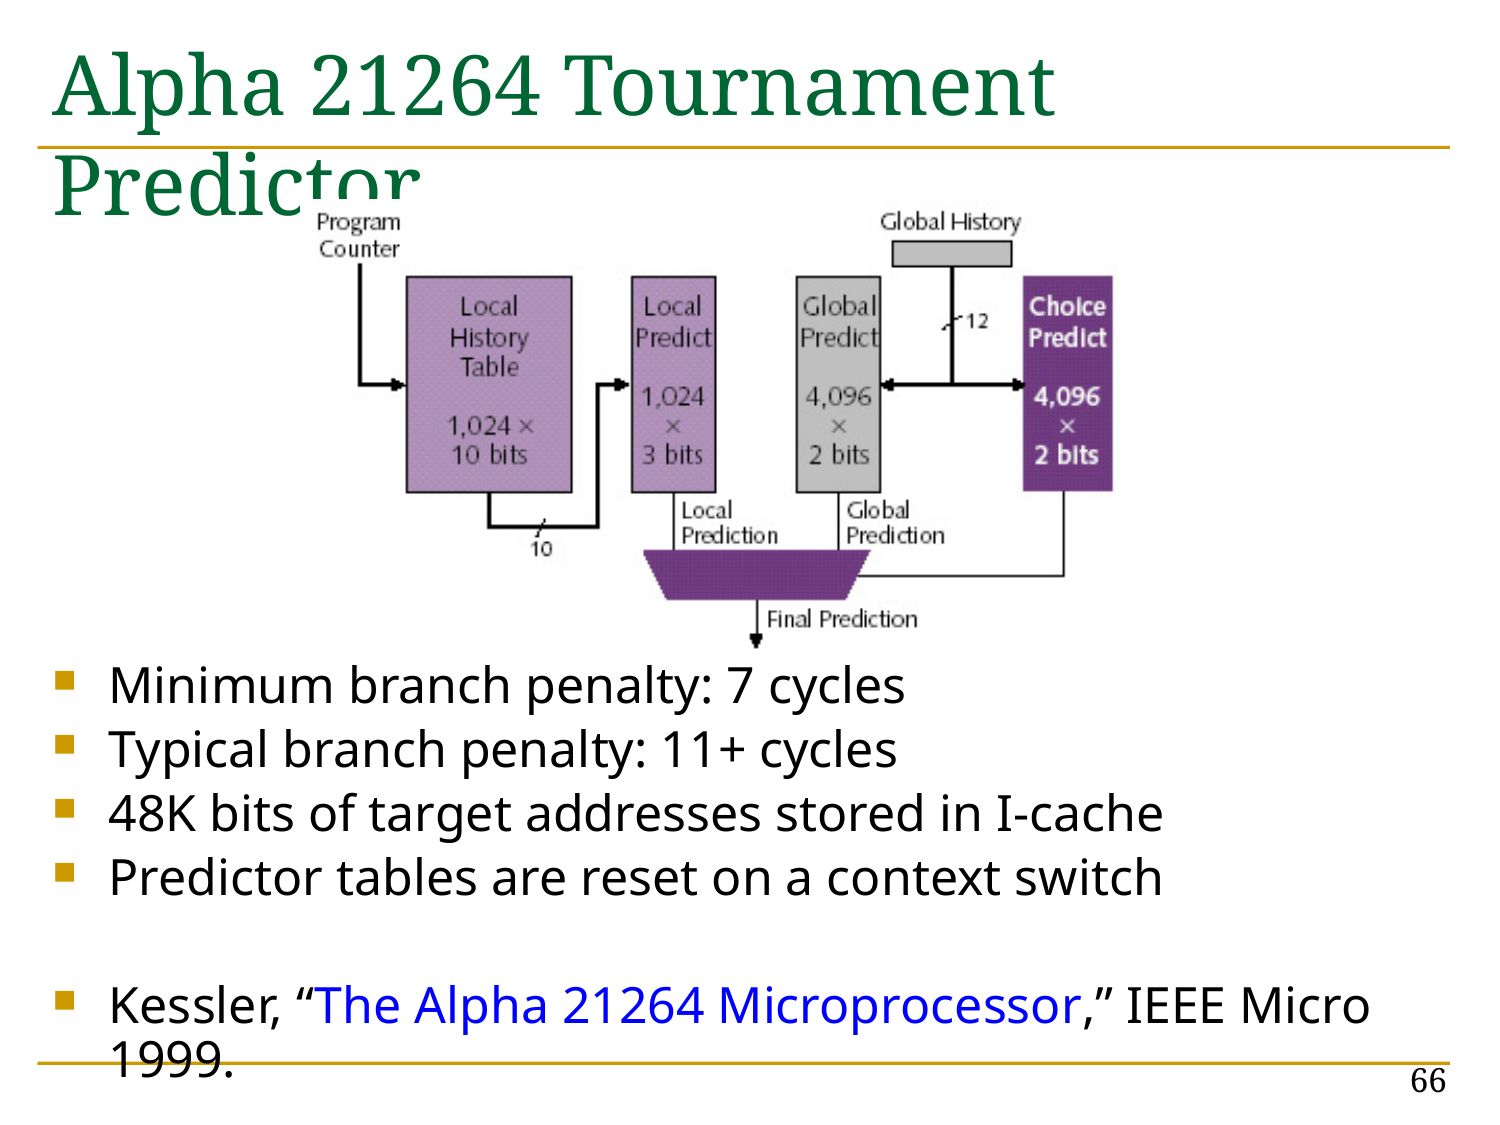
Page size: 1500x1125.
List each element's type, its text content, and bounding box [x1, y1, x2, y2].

title Alpha 21264 Tournament Predictor [37, 24, 1450, 163]
slide_number 66 [1111, 1036, 1462, 1112]
list Minimum branch penalty: 7 cycles Typical branch penalty: 11+ cycles 48K bits of target addresses stored in I-cache Predictor tables are reset on a context switch Kessler, “The Alpha 21264 Microprocessor,” IEEE Micro 1999. [37, 163, 1500, 1016]
picture [299, 199, 1132, 655]
